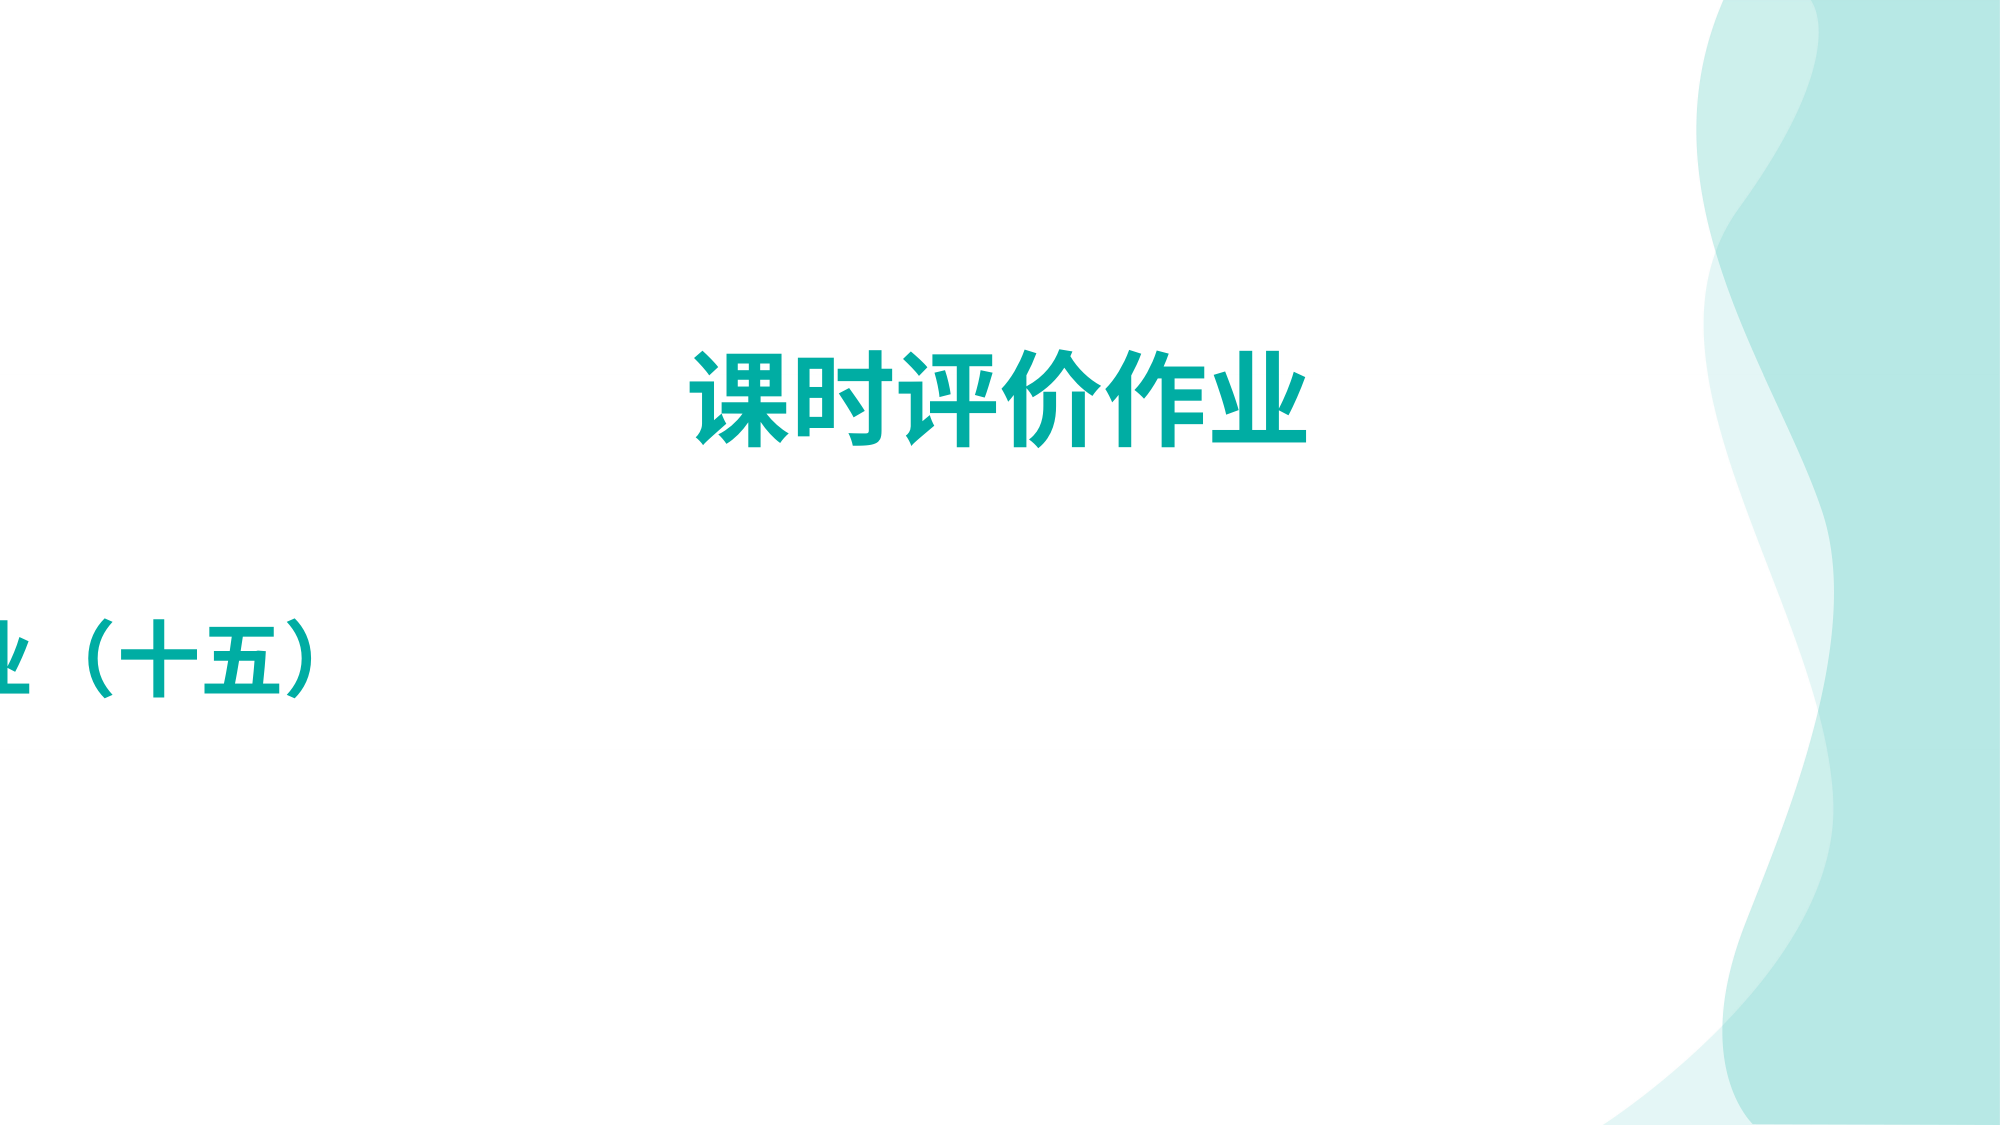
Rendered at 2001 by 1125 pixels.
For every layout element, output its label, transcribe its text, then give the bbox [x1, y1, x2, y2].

picture [0, 0, 2000, 329]
text_box 课时评价作业 [0, 329, 2000, 461]
picture [0, 461, 2000, 1125]
